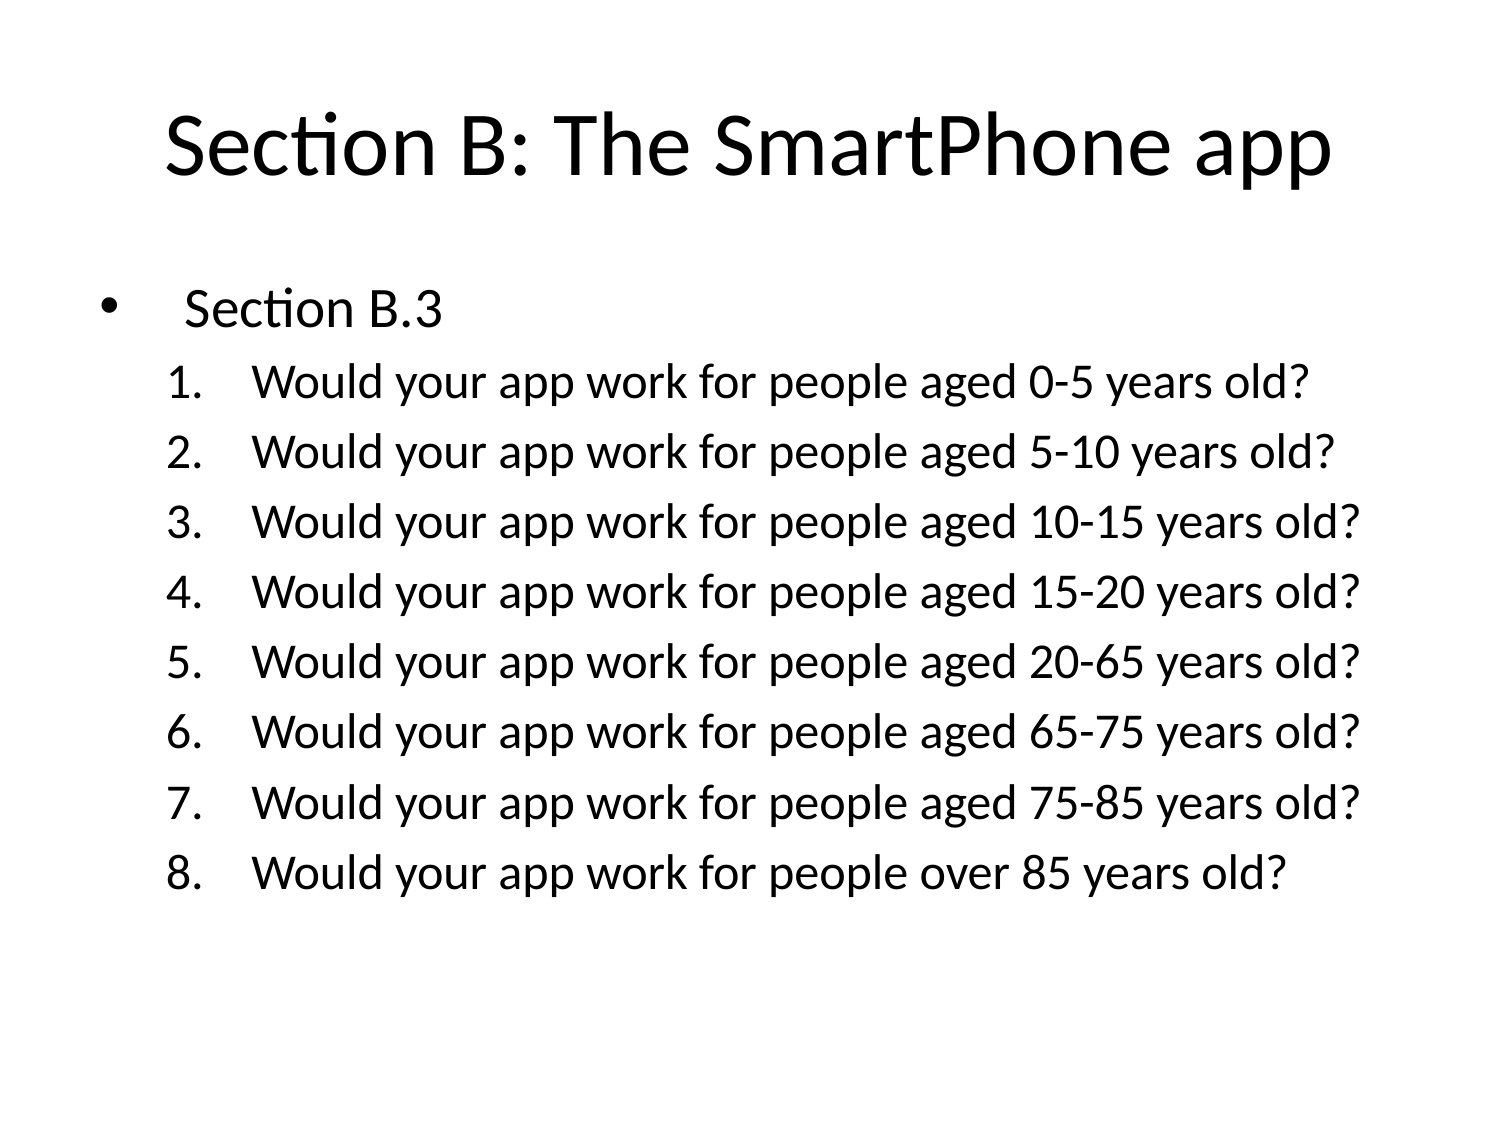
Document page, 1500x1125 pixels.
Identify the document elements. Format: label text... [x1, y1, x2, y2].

title Section B: The SmartPhone app [75, 45, 1425, 233]
list Section B.3 Would your app work for people aged 0-5 years old? Would your app work for people aged 5-10 years old? Would your app work for people aged 10-15 years old? Would your app work for people aged 15-20 years old? Would your app work for people aged 20-65 years old? Would your app work for people aged 65-75 years old? Would your app work for people aged 75-85 years old? Would your app work for people over 85 years old? [75, 262, 1425, 1005]
